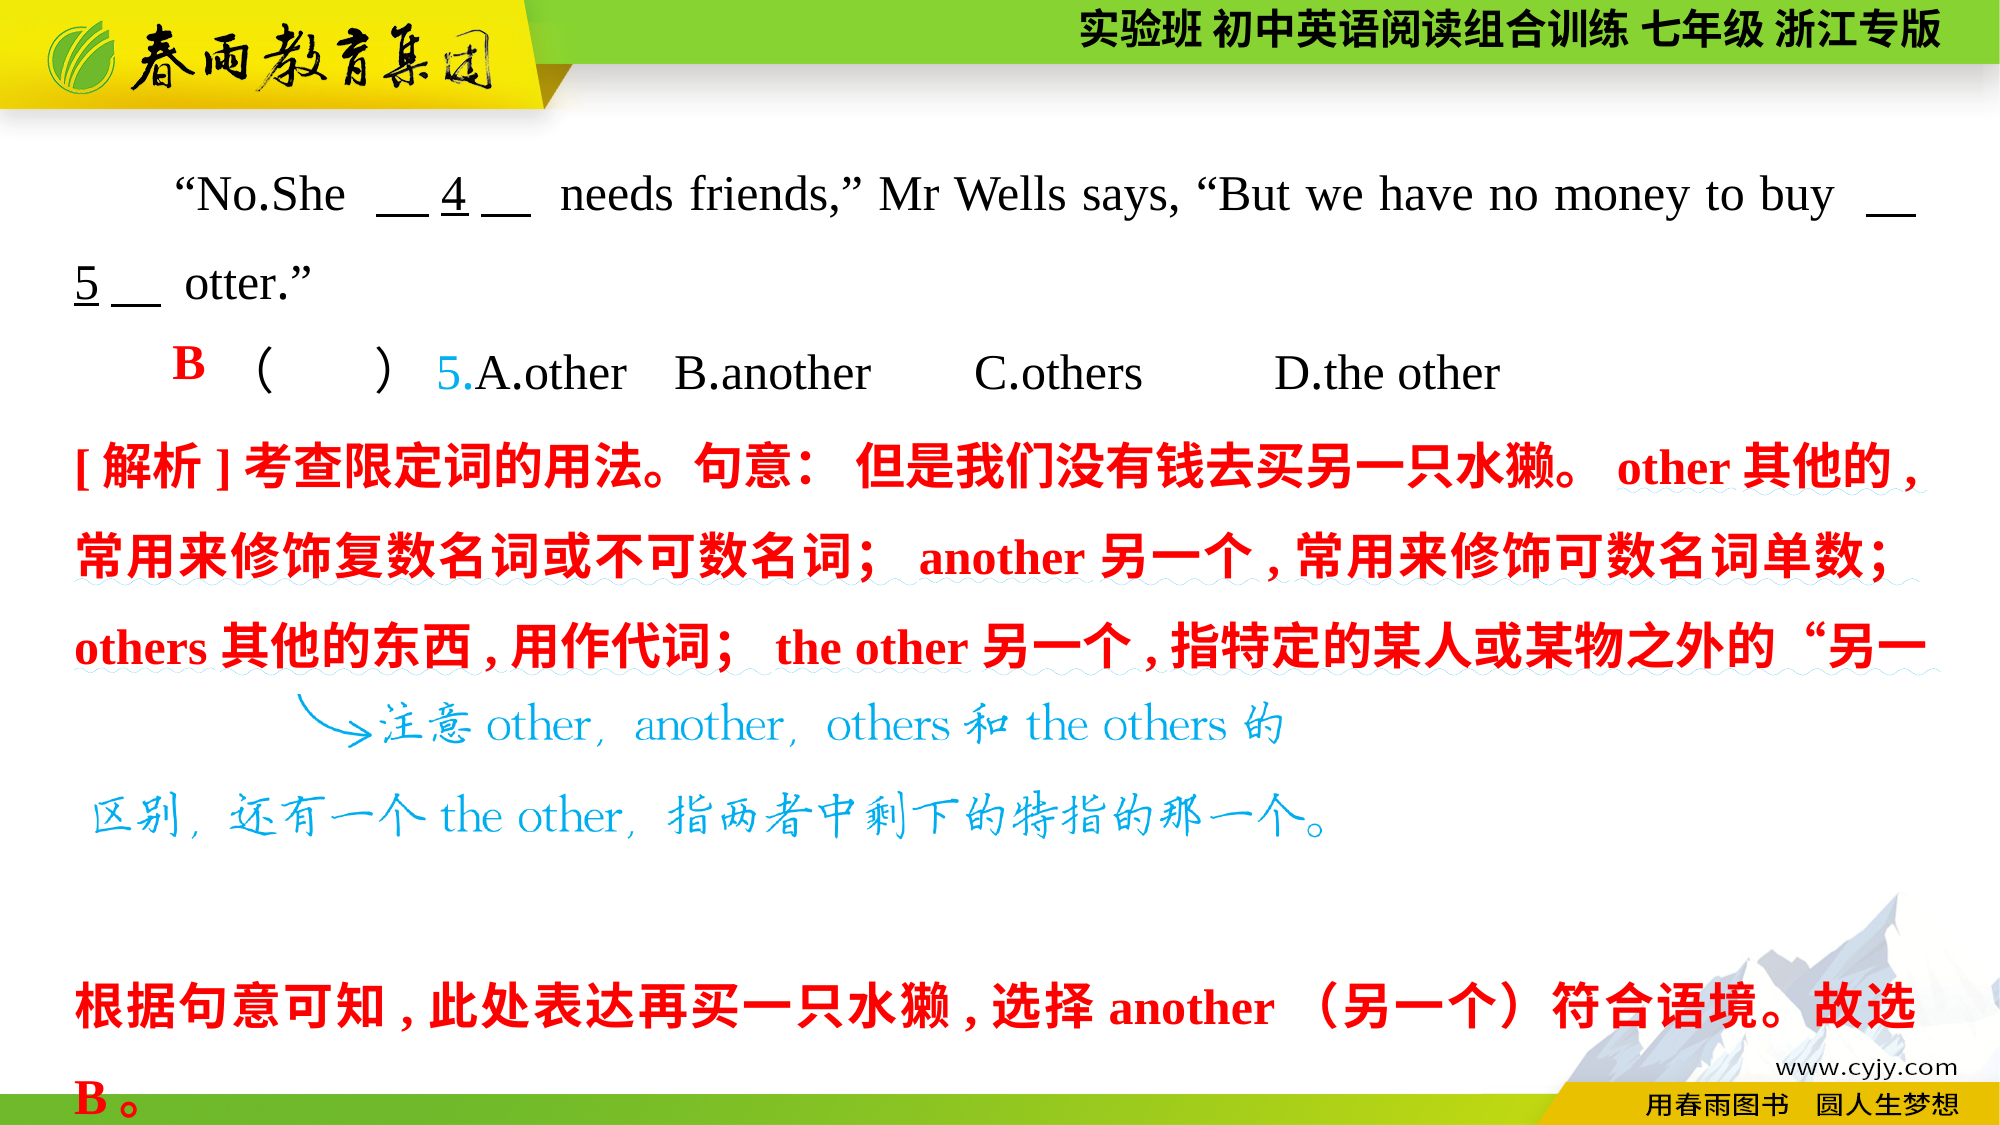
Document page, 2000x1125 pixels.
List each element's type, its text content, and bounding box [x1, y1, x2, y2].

text_box [解析]考查限定词的用法。句意： 但是我们没有钱去买另一只水獭。other其他的,常用来修饰复数名词或不可数名词；another另一个,常用来修饰可数名词单数；others其他的东西,用作代词；the other另一个,指特定的某人或某物之外的“另一个”。 根据句意可知,此处表达再买一只水獭,选择another（另一个）符合语境。故选B。 [59, 397, 1944, 1125]
text_box B [157, 321, 221, 397]
list “No.She 4 needs friends,” Mr Wells says, “But we have no money to buy 5 otter.” （ ）5.A.other B.another C.others D.the other [59, 122, 1944, 397]
picture [0, 0, 2000, 1125]
picture [62, 693, 1326, 851]
